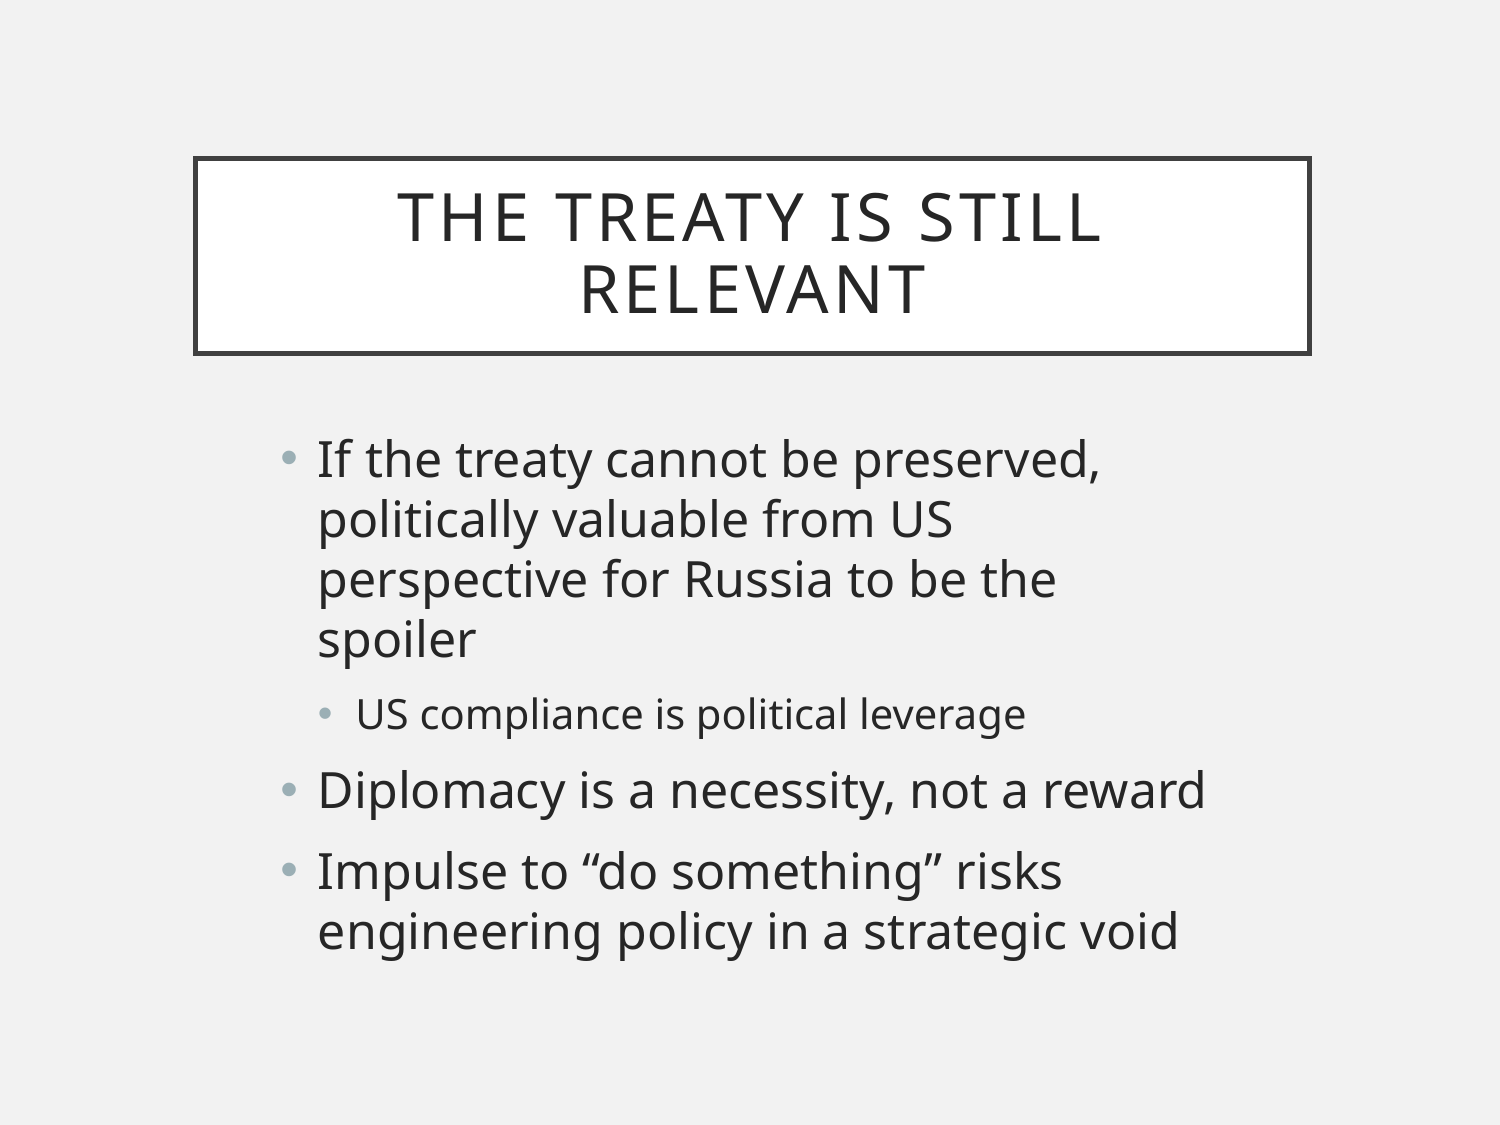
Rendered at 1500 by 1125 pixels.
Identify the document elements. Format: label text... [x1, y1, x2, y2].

list If the treaty cannot be preserved, politically valuable from US perspective for Russia to be the spoiler US compliance is political leverage Diplomacy is a necessity, not a reward Impulse to “do something” risks engineering policy in a strategic void [265, 419, 1240, 1028]
title The treaty is still relevant [193, 156, 1312, 356]
